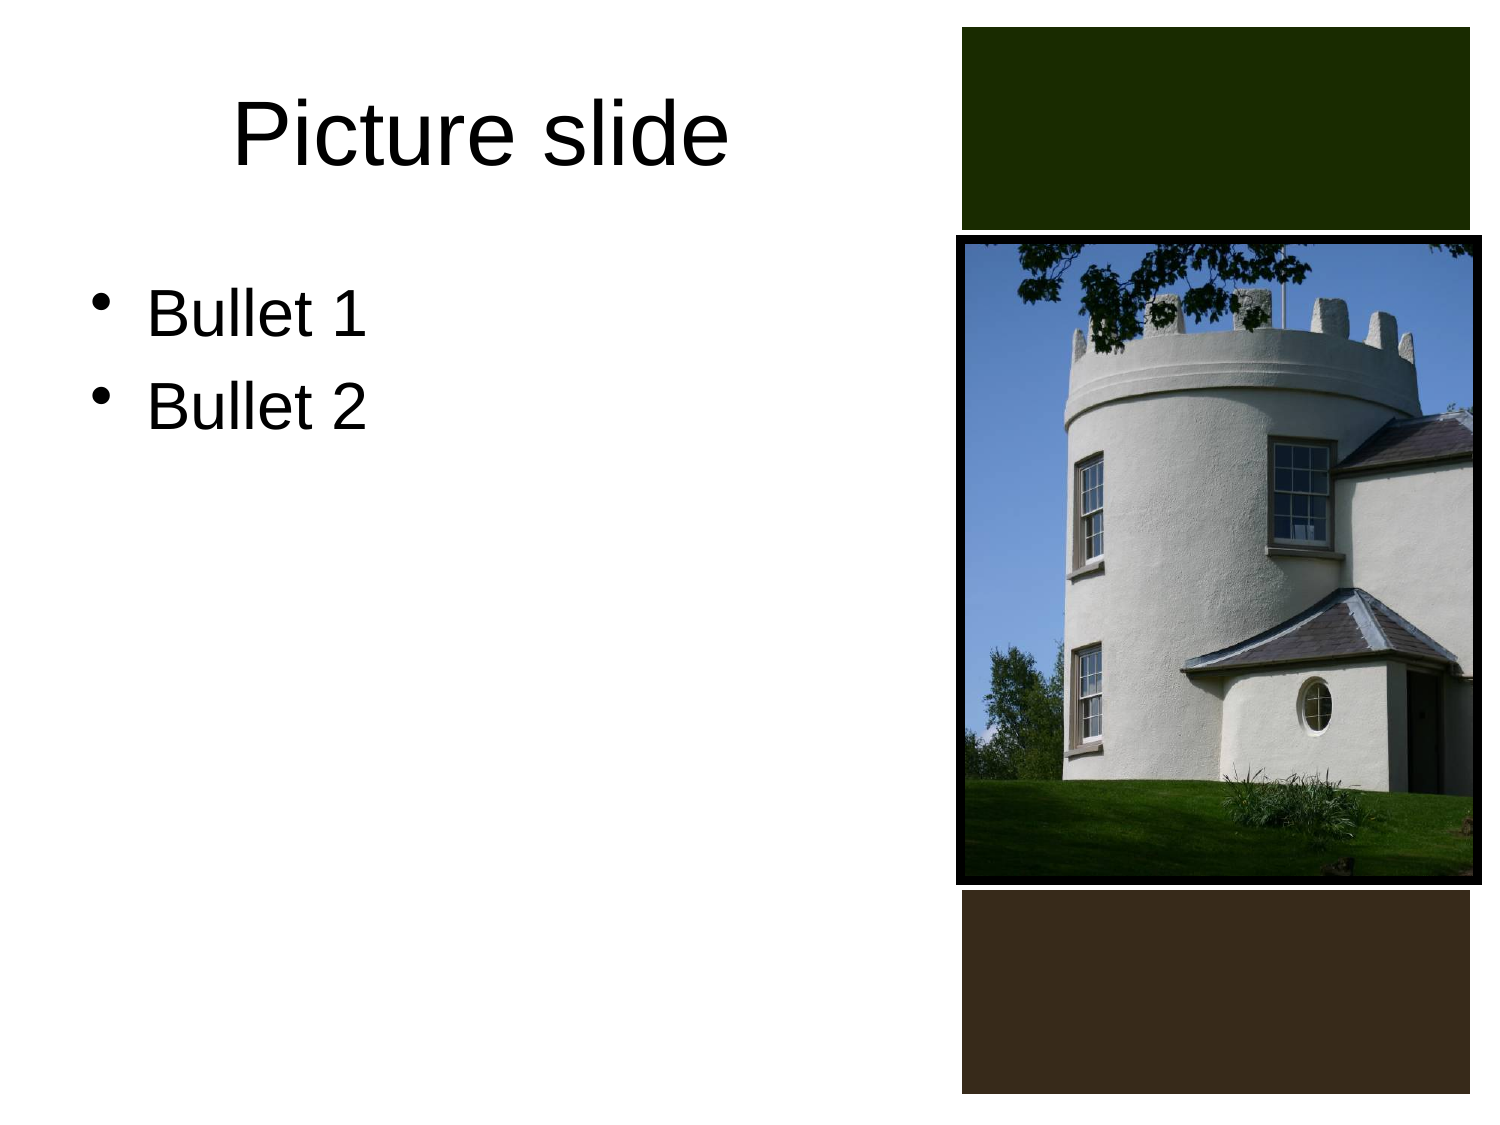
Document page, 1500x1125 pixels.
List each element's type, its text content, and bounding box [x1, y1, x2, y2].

picture [964, 243, 1474, 877]
title Picture slide [28, 34, 936, 223]
list Bullet 1 Bullet 2 [75, 262, 736, 1005]
